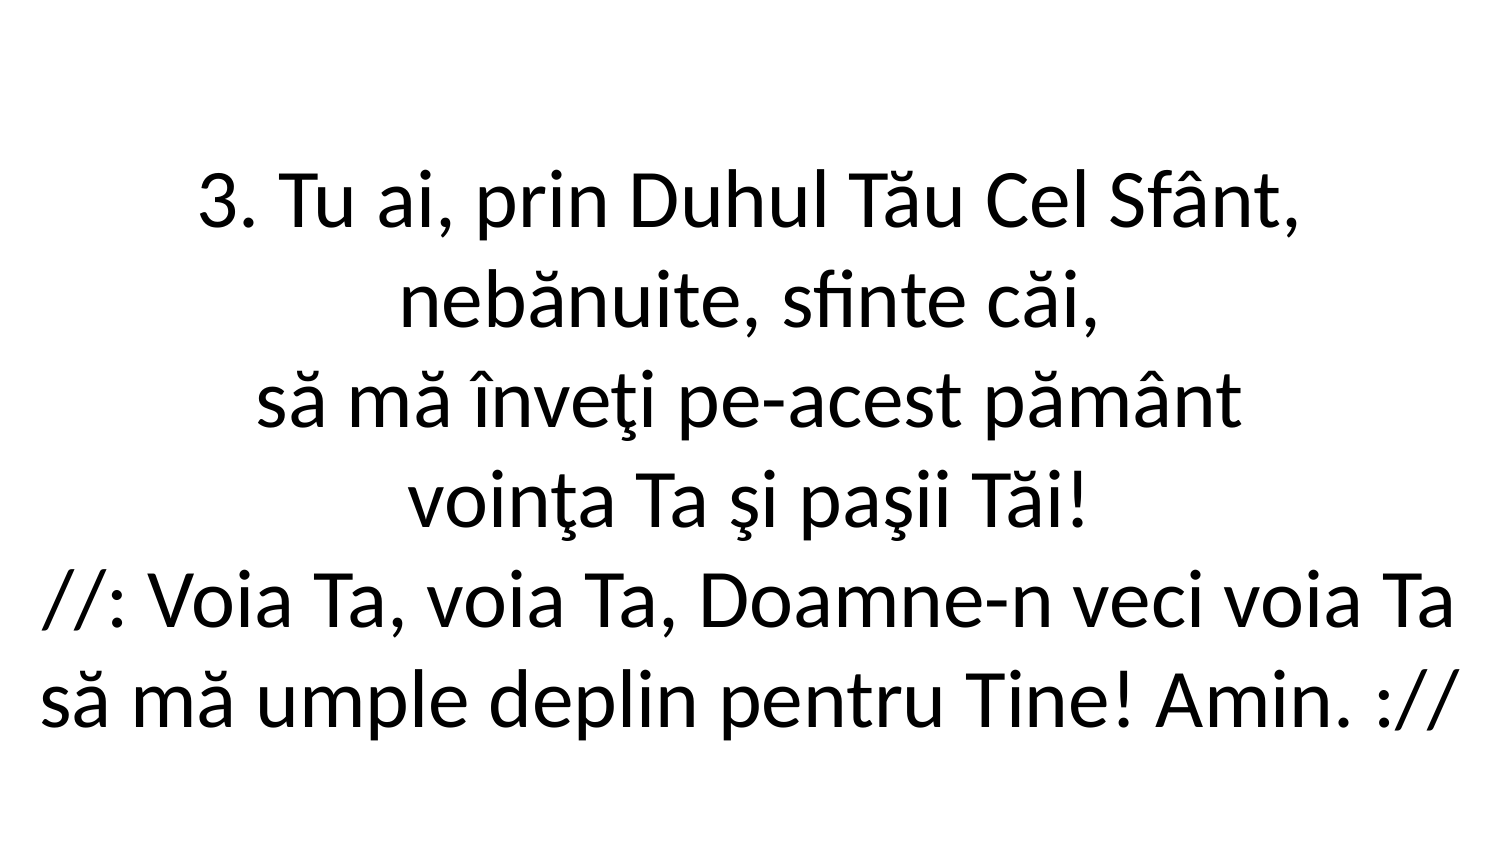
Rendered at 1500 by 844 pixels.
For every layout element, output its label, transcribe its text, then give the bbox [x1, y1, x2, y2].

text_box 3. Tu ai, prin Duhul Tău Cel Sfânt, nebănuite, sfinte căi, să mă înveţi pe-acest pământ voinţa Ta şi paşii Tăi! //: Voia Ta, voia Ta, Doamne-n veci voia Ta să mă umple deplin pentru Tine! Amin. :// [24, 92, 1476, 752]
